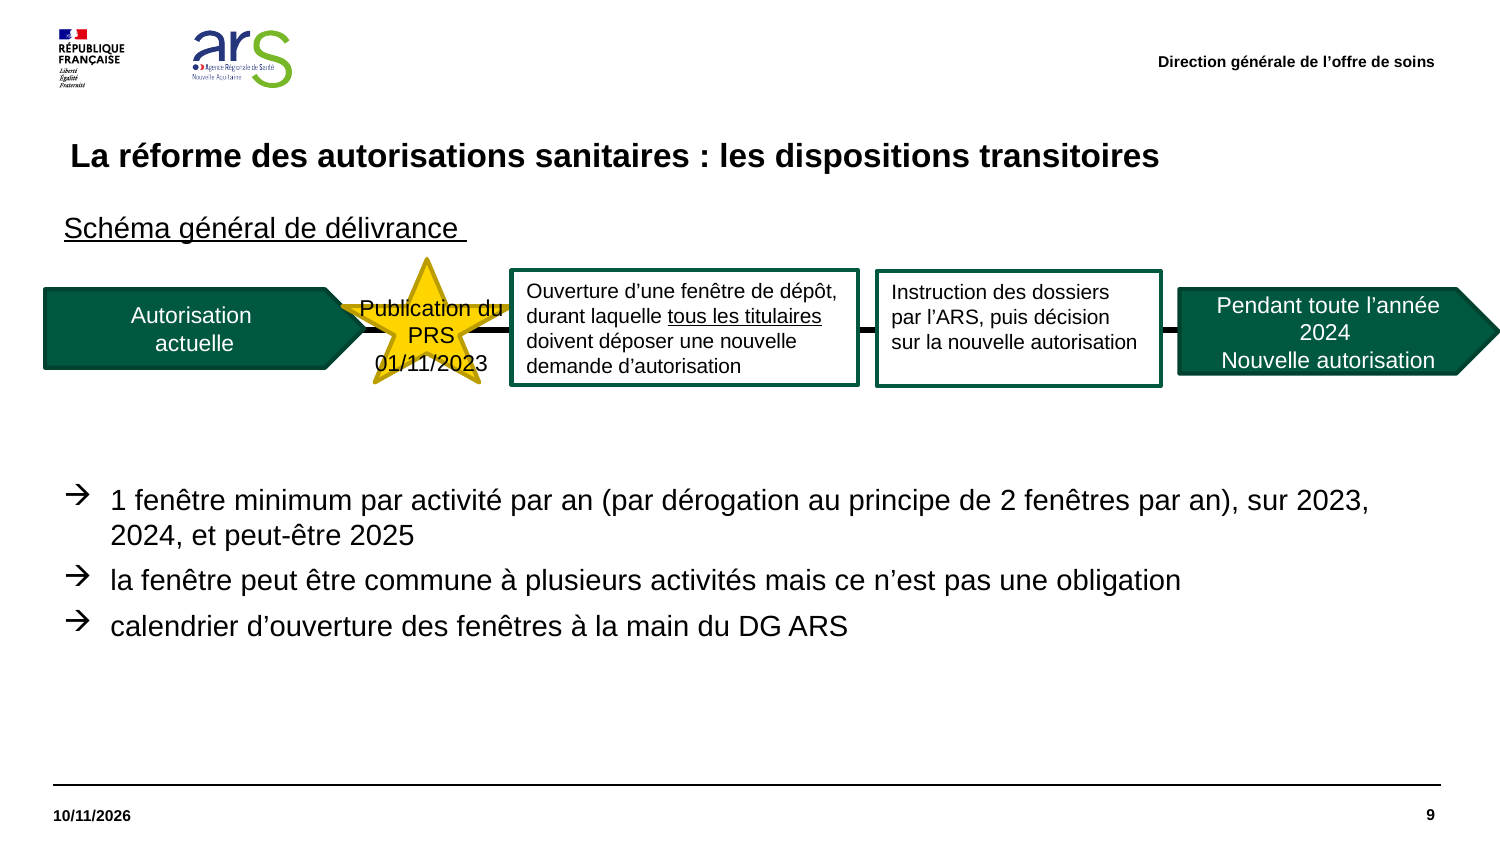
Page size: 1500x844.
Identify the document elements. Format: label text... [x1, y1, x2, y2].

text_box Publication du PRS 01/11/2023 [340, 339, 509, 384]
picture [47, 17, 136, 107]
slide_number 9 [1213, 784, 1436, 844]
text_box Autorisation actuelle [43, 287, 340, 370]
list Schéma général de délivrance 1 fenêtre minimum par activité par an (par dérogation au principe de 2 fenêtres par an), sur 2023, 2024, et peut-être 2025 la fenêtre peut être commune à plusieurs activités mais ce n’est pas une obligation calendrier d’ouverture des fenêtres à la main du DG ARS [48, 209, 1431, 327]
title La réforme des autorisations sanitaires : les dispositions transitoires [53, 112, 1436, 201]
text_box Instruction des dossiers par l’ARS, puis décision sur la nouvelle autorisation [875, 269, 1163, 329]
text_box Ouverture d’une fenêtre de dépôt, durant laquelle tous les titulaires doivent déposer une nouvelle demande d’autorisation [509, 268, 860, 329]
text_box Pendant toute l’année 2024 Nouvelle autorisation [1177, 287, 1500, 376]
text_box Instruction des dossiers par l’ARS, puis décision sur la nouvelle autorisation [875, 339, 1163, 388]
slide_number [53, 815, 246, 844]
text_box [413, 256, 441, 286]
list Schéma général de délivrance 1 fenêtre minimum par activité par an (par dérogation au principe de 2 fenêtres par an), sur 2023, 2024, et peut-être 2025 la fenêtre peut être commune à plusieurs activités mais ce n’est pas une obligation calendrier d’ouverture des fenêtres à la main du DG ARS [48, 339, 1431, 815]
text_box Ouverture d’une fenêtre de dépôt, durant laquelle tous les titulaires doivent déposer une nouvelle demande d’autorisation [509, 339, 860, 387]
text_box Publication du PRS 01/11/2023 [340, 286, 509, 329]
picture [192, 30, 292, 88]
footer Direction générale de l’offre de soins [470, 32, 1436, 92]
